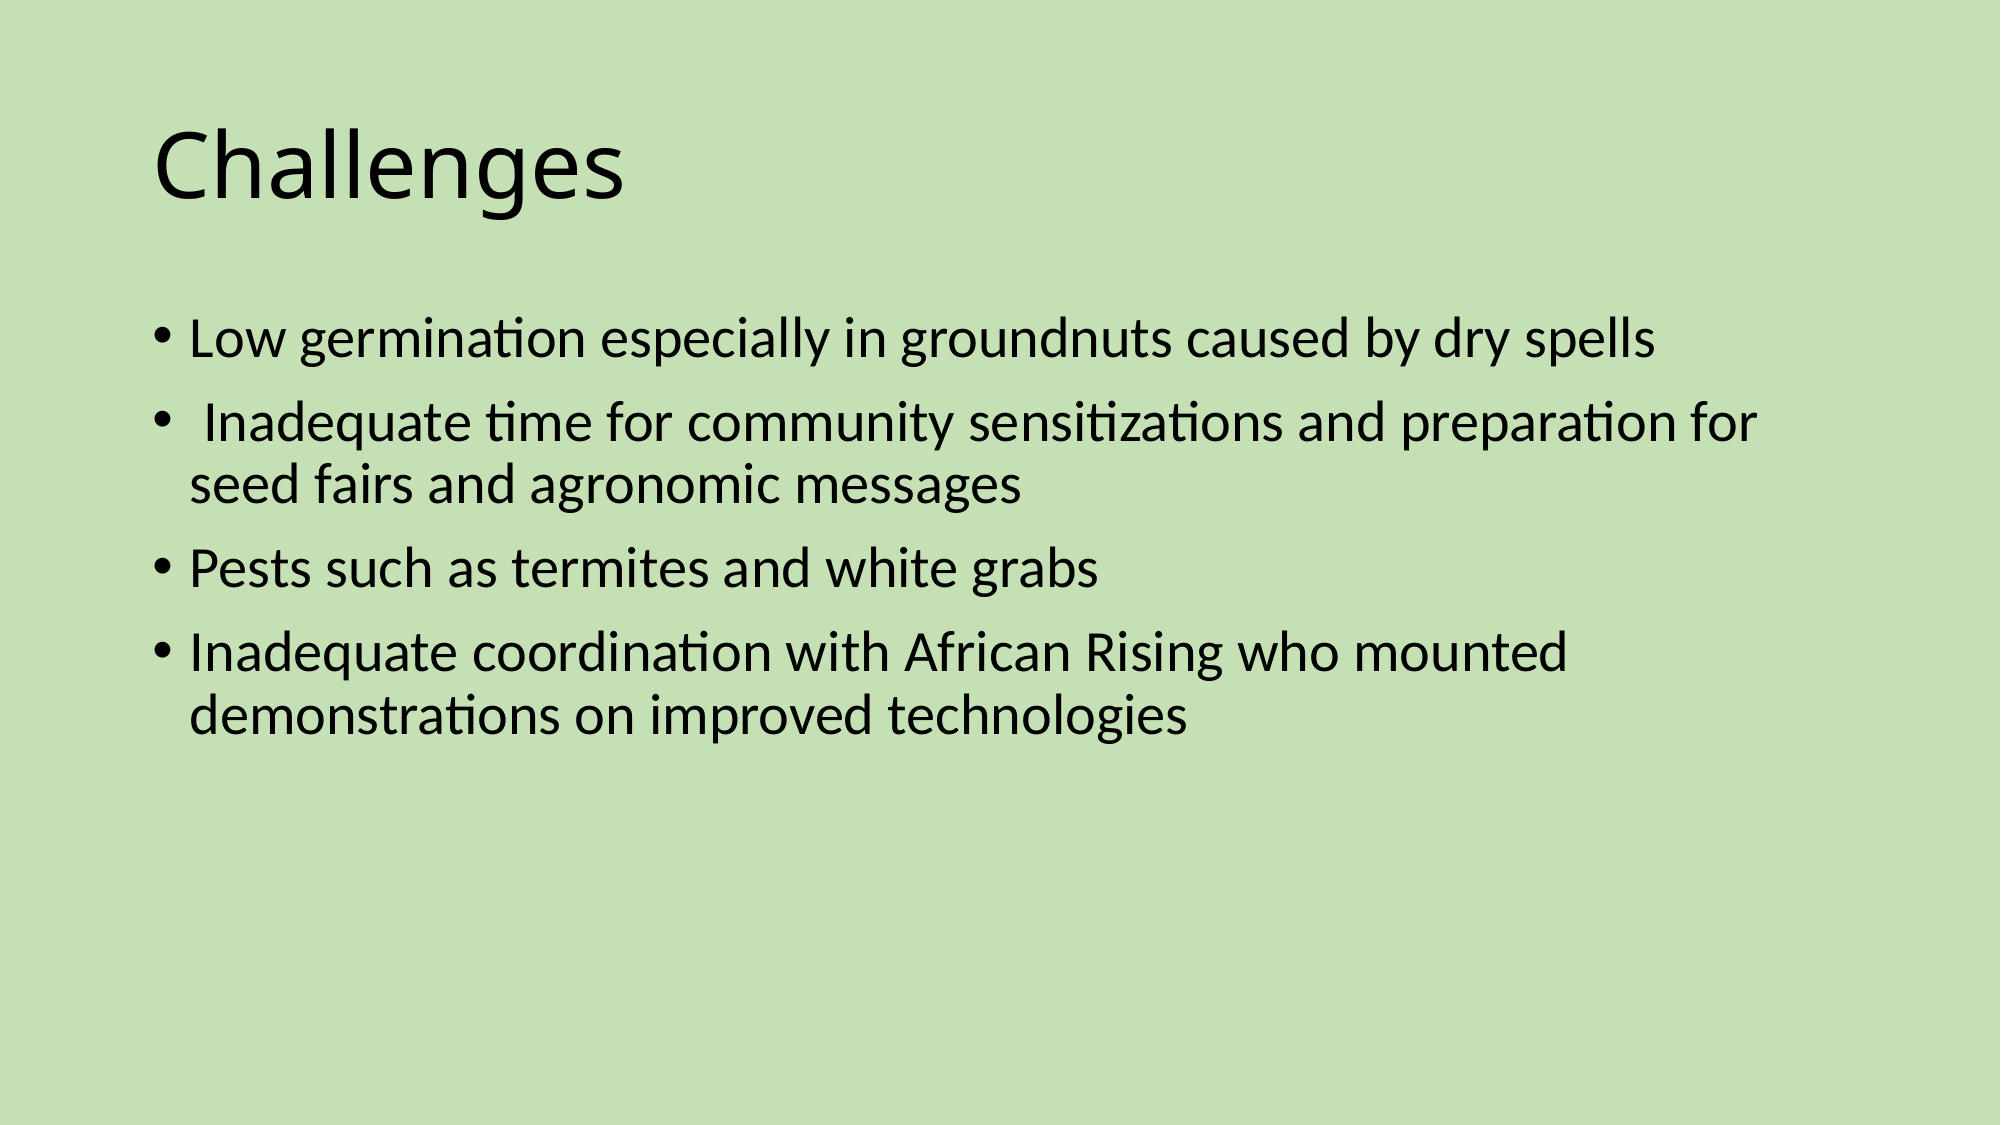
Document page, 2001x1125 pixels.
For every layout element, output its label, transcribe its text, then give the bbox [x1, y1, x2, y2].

list Low germination especially in groundnuts caused by dry spells Inadequate time for community sensitizations and preparation for seed fairs and agronomic messages Pests such as termites and white grabs Inadequate coordination with African Rising who mounted demonstrations on improved technologies [137, 299, 1863, 1014]
title Challenges [137, 59, 1863, 278]
